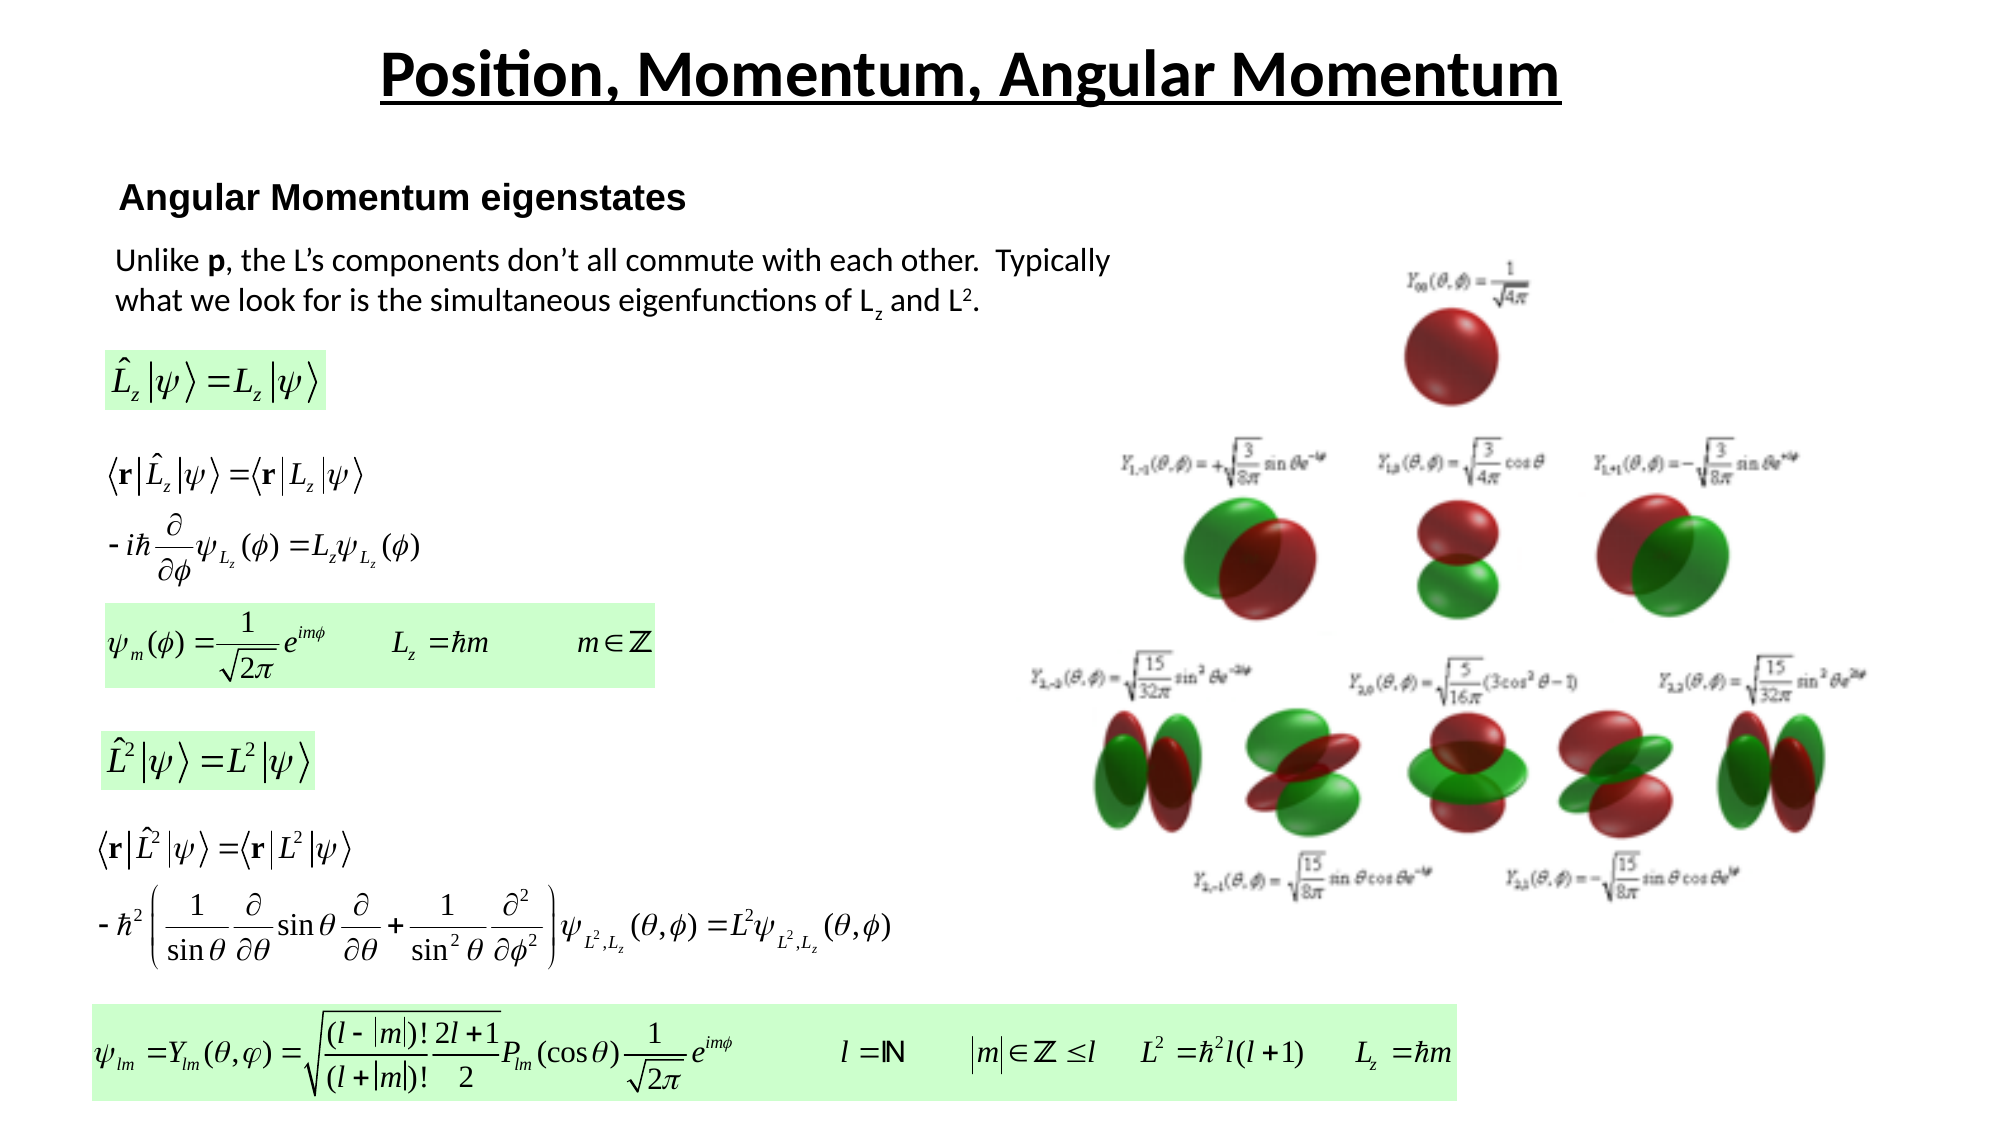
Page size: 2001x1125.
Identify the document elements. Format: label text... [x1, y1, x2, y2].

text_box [105, 350, 327, 410]
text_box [100, 730, 316, 791]
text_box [103, 445, 428, 595]
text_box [105, 603, 655, 689]
picture [1010, 225, 1907, 950]
text_box Unlike p, the L’s components don’t all commute with each other. Typically what we look for is the simultaneous eigenfunctions of Lz and L2. [100, 230, 1010, 332]
text_box Position, Momentum, Angular Momentum [365, 22, 1635, 118]
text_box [93, 819, 897, 979]
text_box Angular Momentum eigenstates [103, 165, 703, 225]
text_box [91, 1003, 1457, 1102]
